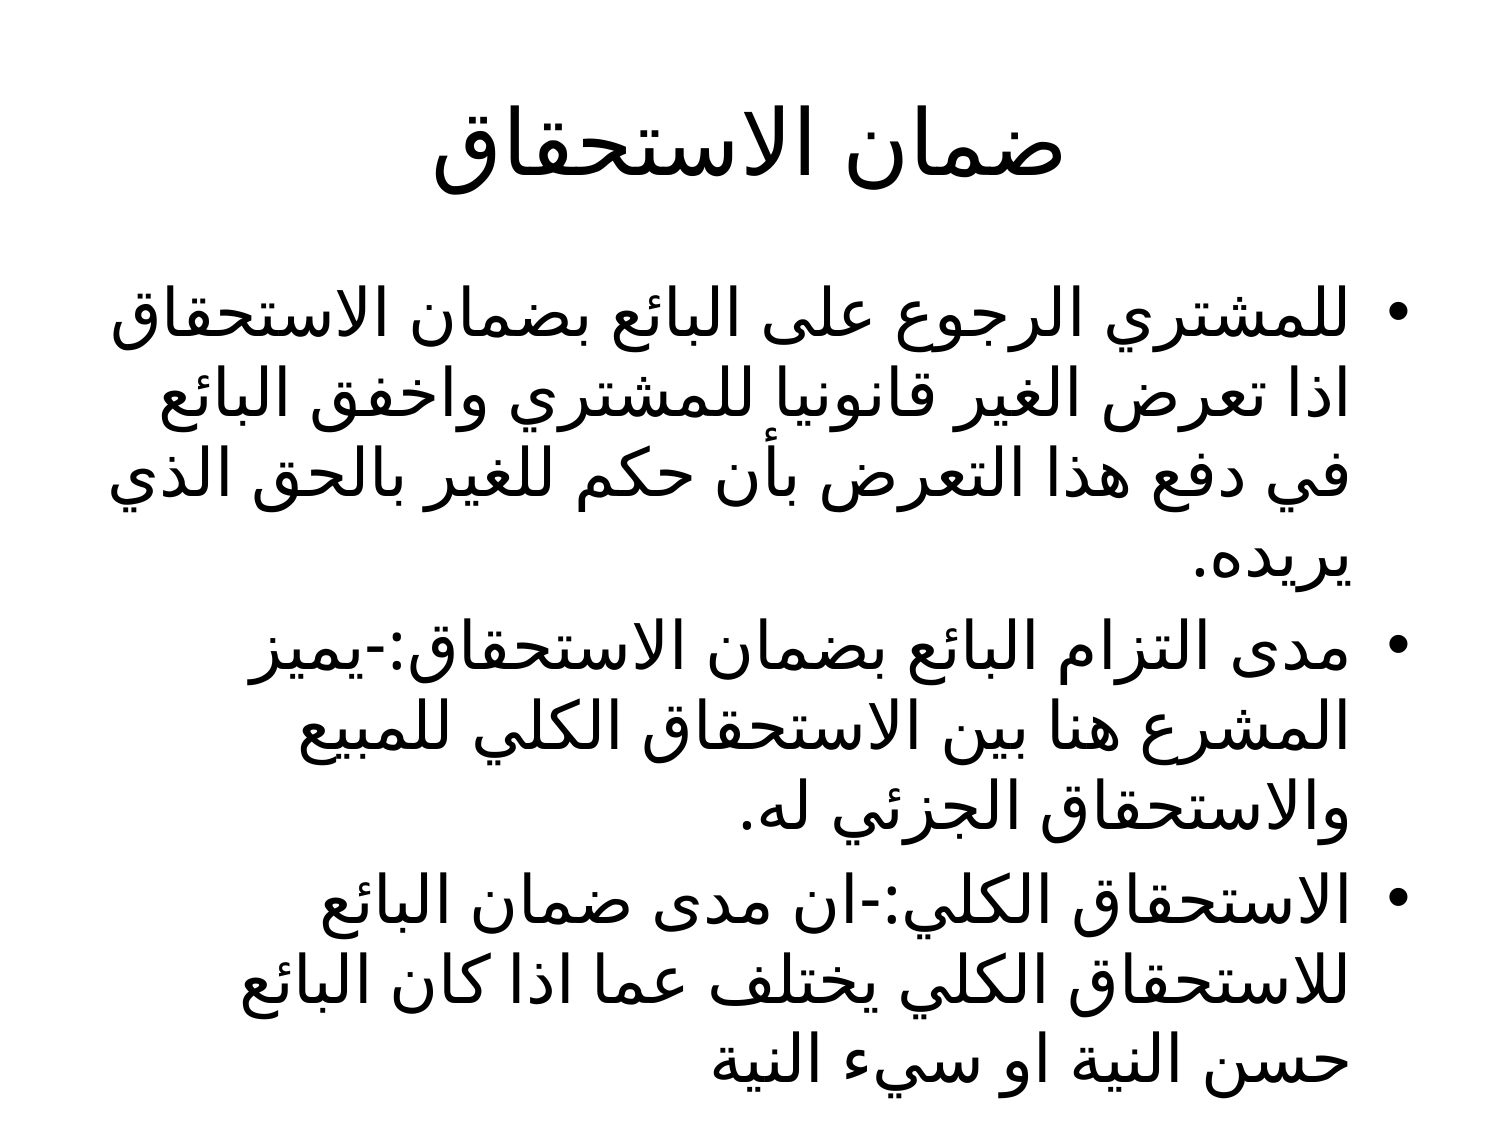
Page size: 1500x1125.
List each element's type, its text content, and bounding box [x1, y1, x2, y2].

title ضمان الاستحقاق [75, 45, 1425, 233]
list للمشتري الرجوع على البائع بضمان الاستحقاق اذا تعرض الغير قانونيا للمشتري واخفق البائع في دفع هذا التعرض بأن حكم للغير بالحق الذي يريده. مدى التزام البائع بضمان الاستحقاق:-يميز المشرع هنا بين الاستحقاق الكلي للمبيع والاستحقاق الجزئي له. الاستحقاق الكلي:-ان مدى ضمان البائع للاستحقاق الكلي يختلف عما اذا كان البائع حسن النية او سيء النية [75, 262, 1425, 1005]
